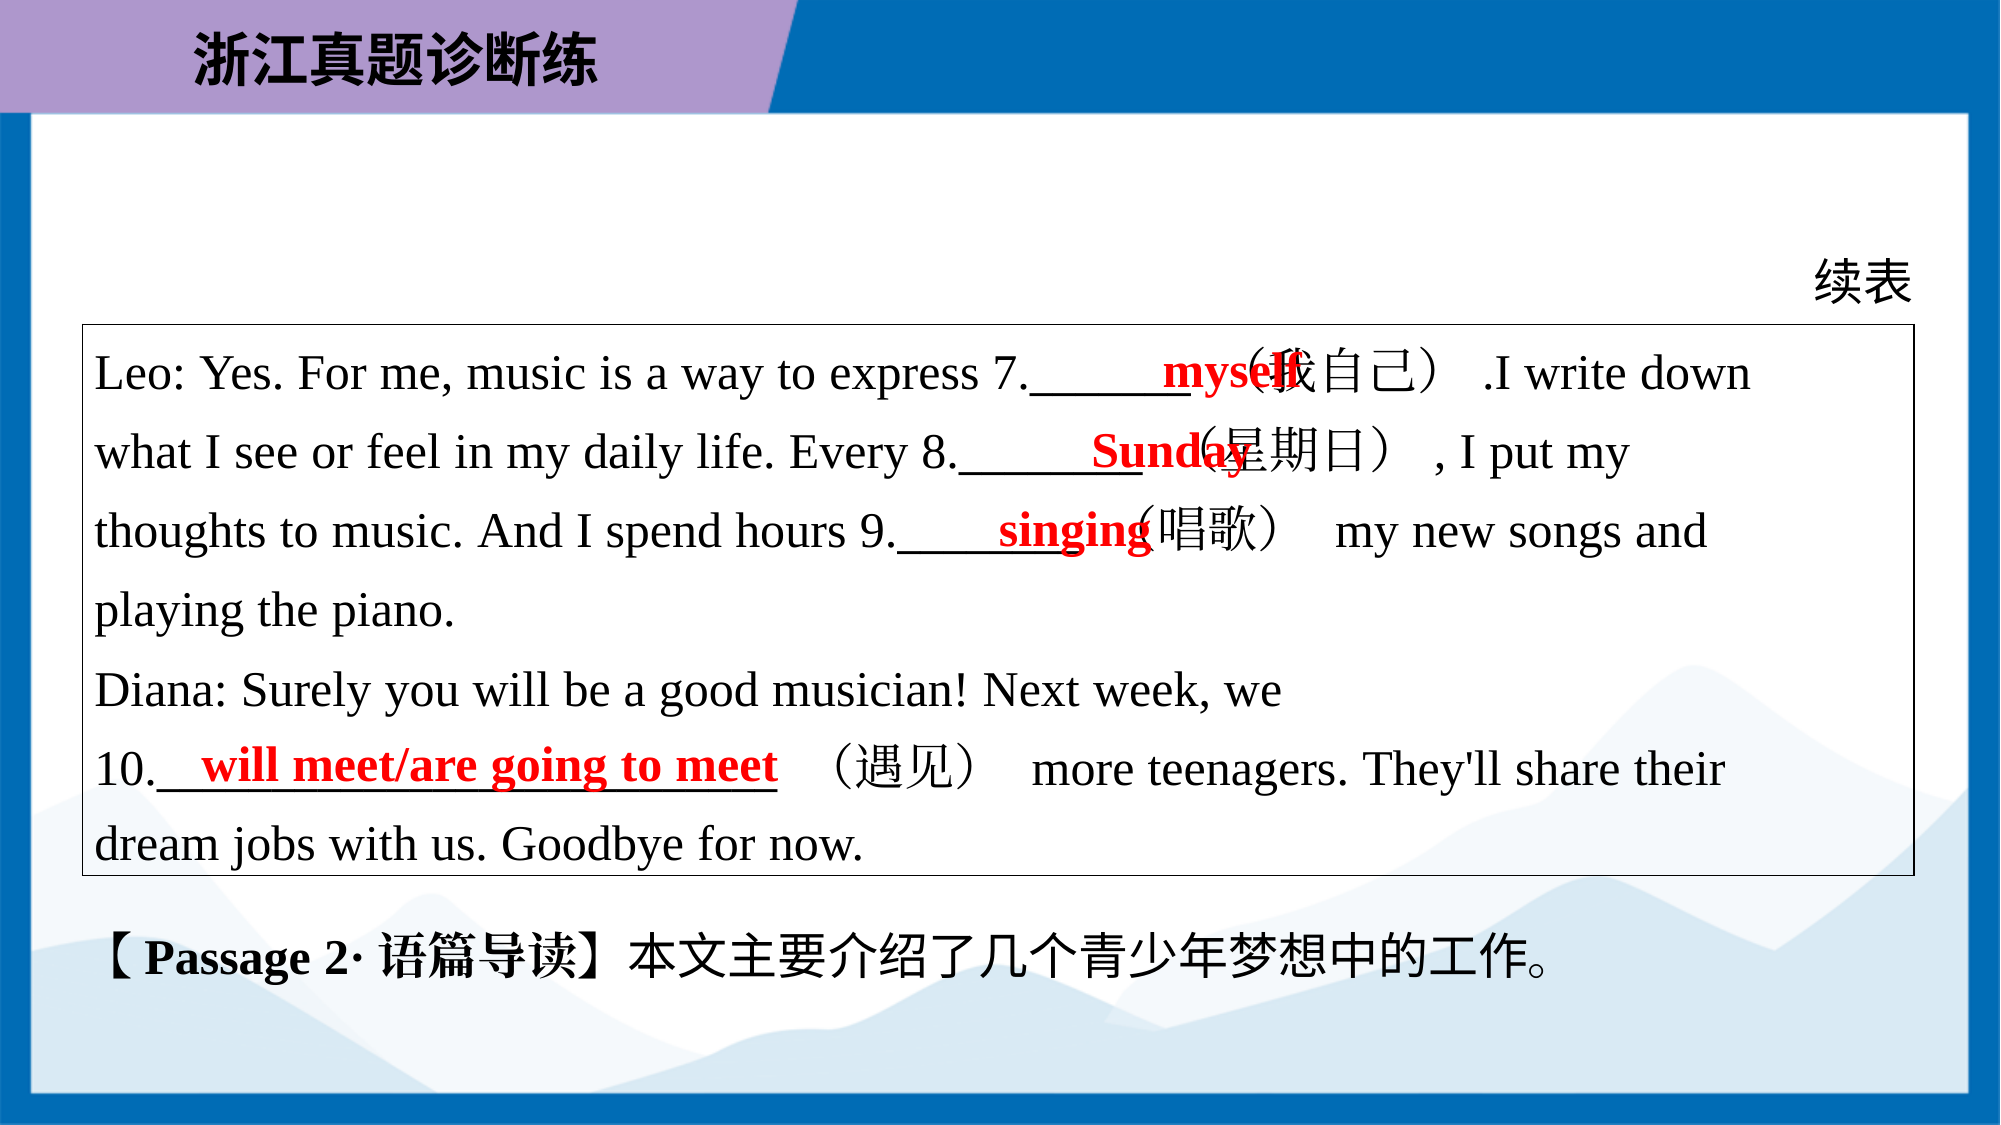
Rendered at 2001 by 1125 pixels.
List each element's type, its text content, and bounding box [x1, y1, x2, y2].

table_header Leo: Yes. For me, music is a way to express 7._______ （我自己）.I write down what I see or feel in my daily life. Every 8.________ （星期日）, I put my thoughts to music. And I spend hours 9.________ （唱歌） my new songs and playing the piano. Diana: Surely you will be a good musician! Next week, we 10.___________________________ （遇见） more teenagers. They'll share their dream jobs with us. Goodbye for now. [83, 325, 1913, 875]
text_box singing [980, 479, 1170, 550]
text_box Sunday [1072, 400, 1271, 471]
text_box 【Passage 2·语篇导读】本文主要介绍了几个青少年梦想中的工作。 [82, 897, 1917, 975]
text_box myself [1144, 320, 1320, 392]
picture [0, 0, 2000, 1125]
text_box will meet/are going to meet [159, 716, 821, 786]
text_box 续表 [1813, 222, 1914, 311]
